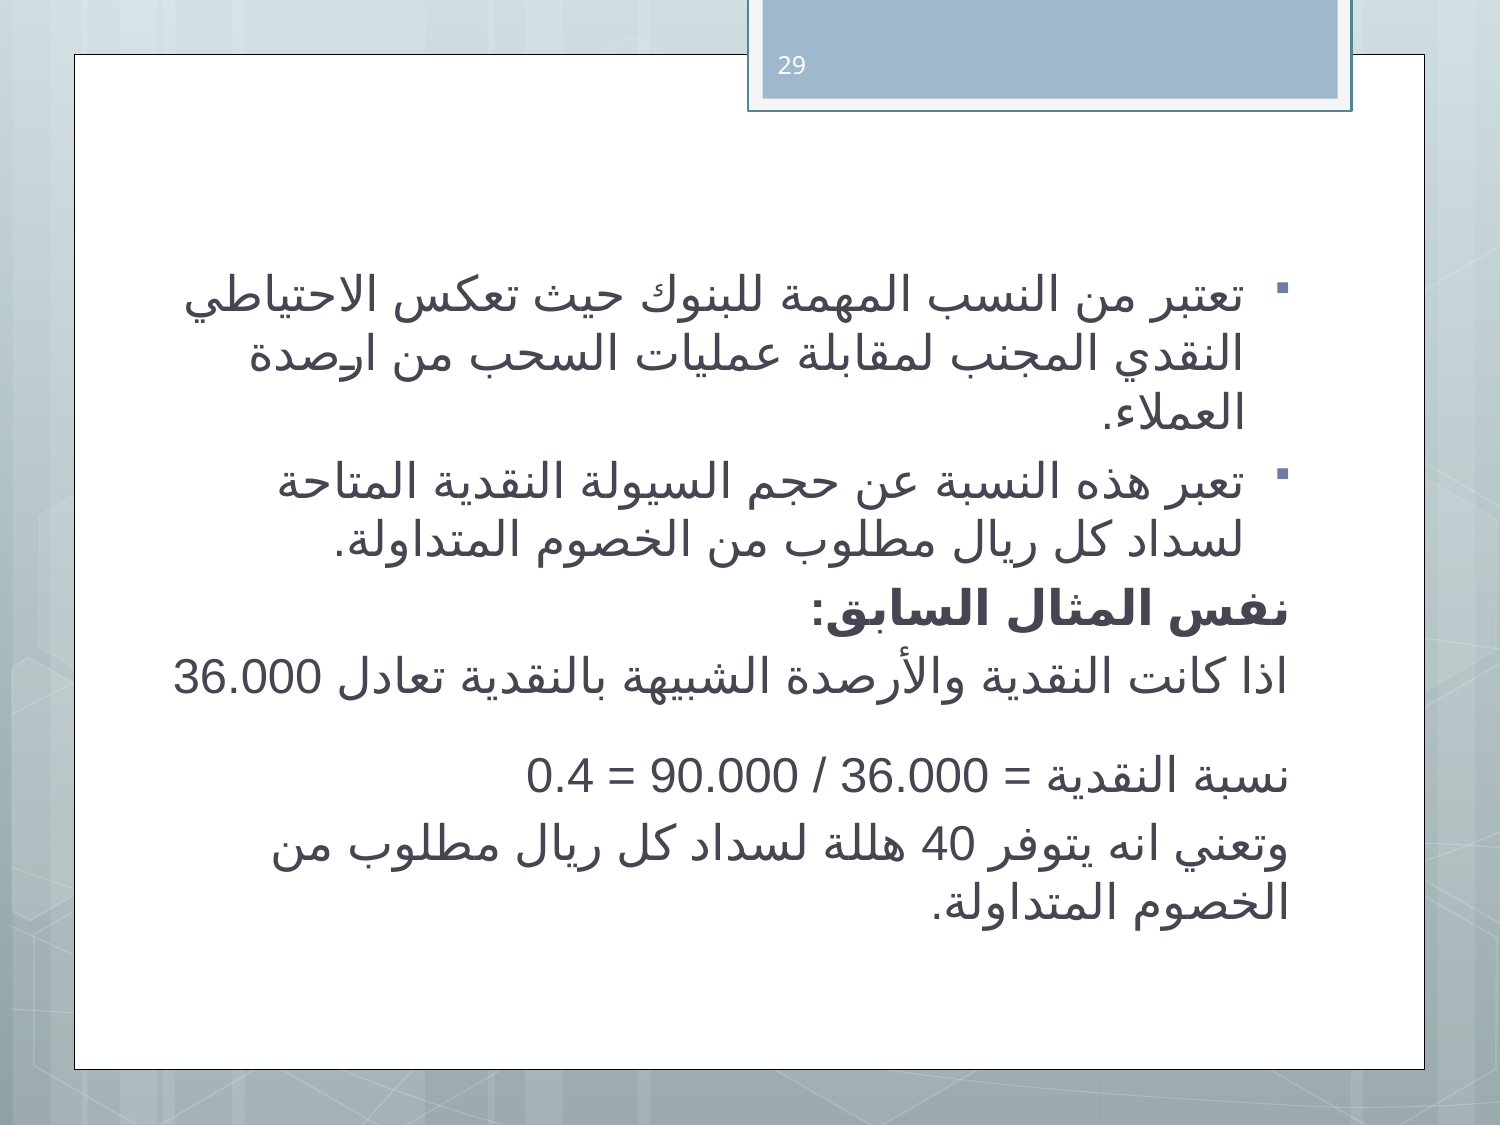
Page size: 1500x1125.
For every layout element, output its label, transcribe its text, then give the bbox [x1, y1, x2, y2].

slide_number 29 [762, 36, 982, 97]
list تعتبر من النسب المهمة للبنوك حيث تعكس الاحتياطي النقدي المجنب لمقابلة عمليات السحب من ارصدة العملاء. تعبر هذه النسبة عن حجم السيولة النقدية المتاحة لسداد كل ريال مطلوب من الخصوم المتداولة. نفس المثال السابق: اذا كانت النقدية والأرصدة الشبيهة بالنقدية تعادل 36.000 نسبة النقدية = 36.000 / 90.000 = 0.4 وتعني انه يتوفر 40 هللة لسداد كل ريال مطلوب من الخصوم المتداولة. [147, 255, 1317, 957]
